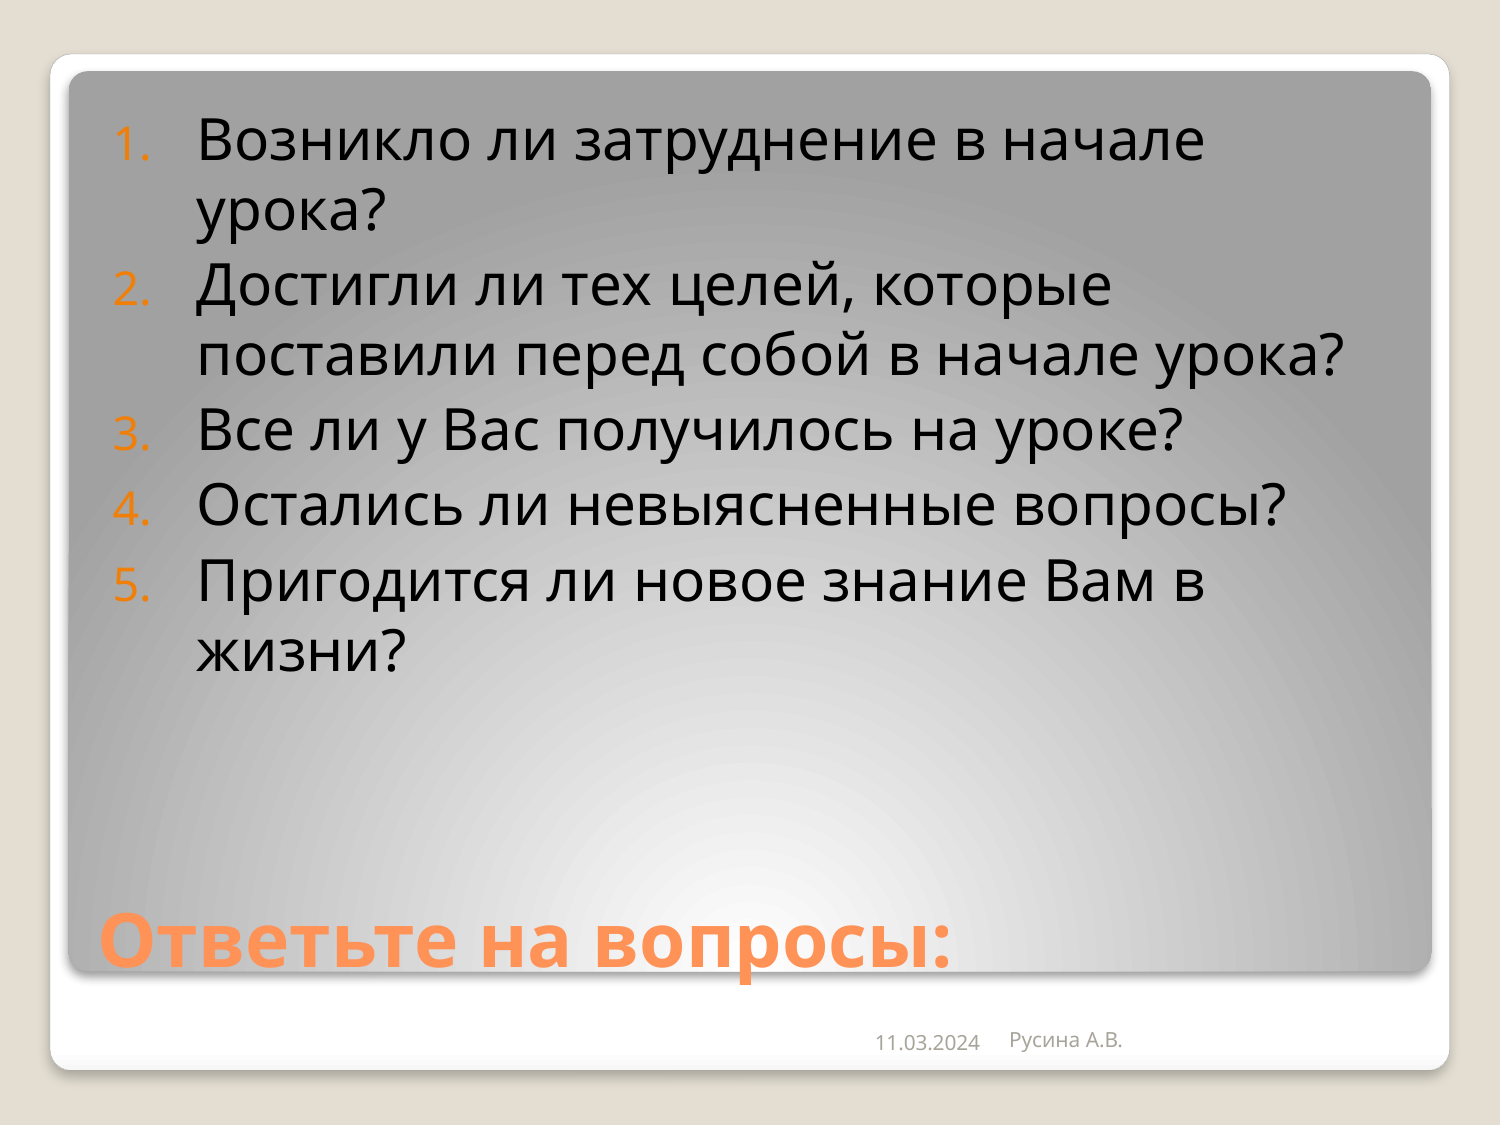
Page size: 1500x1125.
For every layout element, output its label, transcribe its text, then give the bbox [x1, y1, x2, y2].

list Возникло ли затруднение в начале урока? Достигли ли тех целей, которые поставили перед собой в начале урока? Все ли у Вас получилось на уроке? Остались ли невыясненные вопросы? Пригодится ли новое знание Вам в жизни? [82, 86, 1425, 774]
footer Русина А.В. [994, 1002, 1370, 1063]
title Ответьте на вопросы: [82, 817, 1425, 990]
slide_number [619, 1002, 994, 1063]
